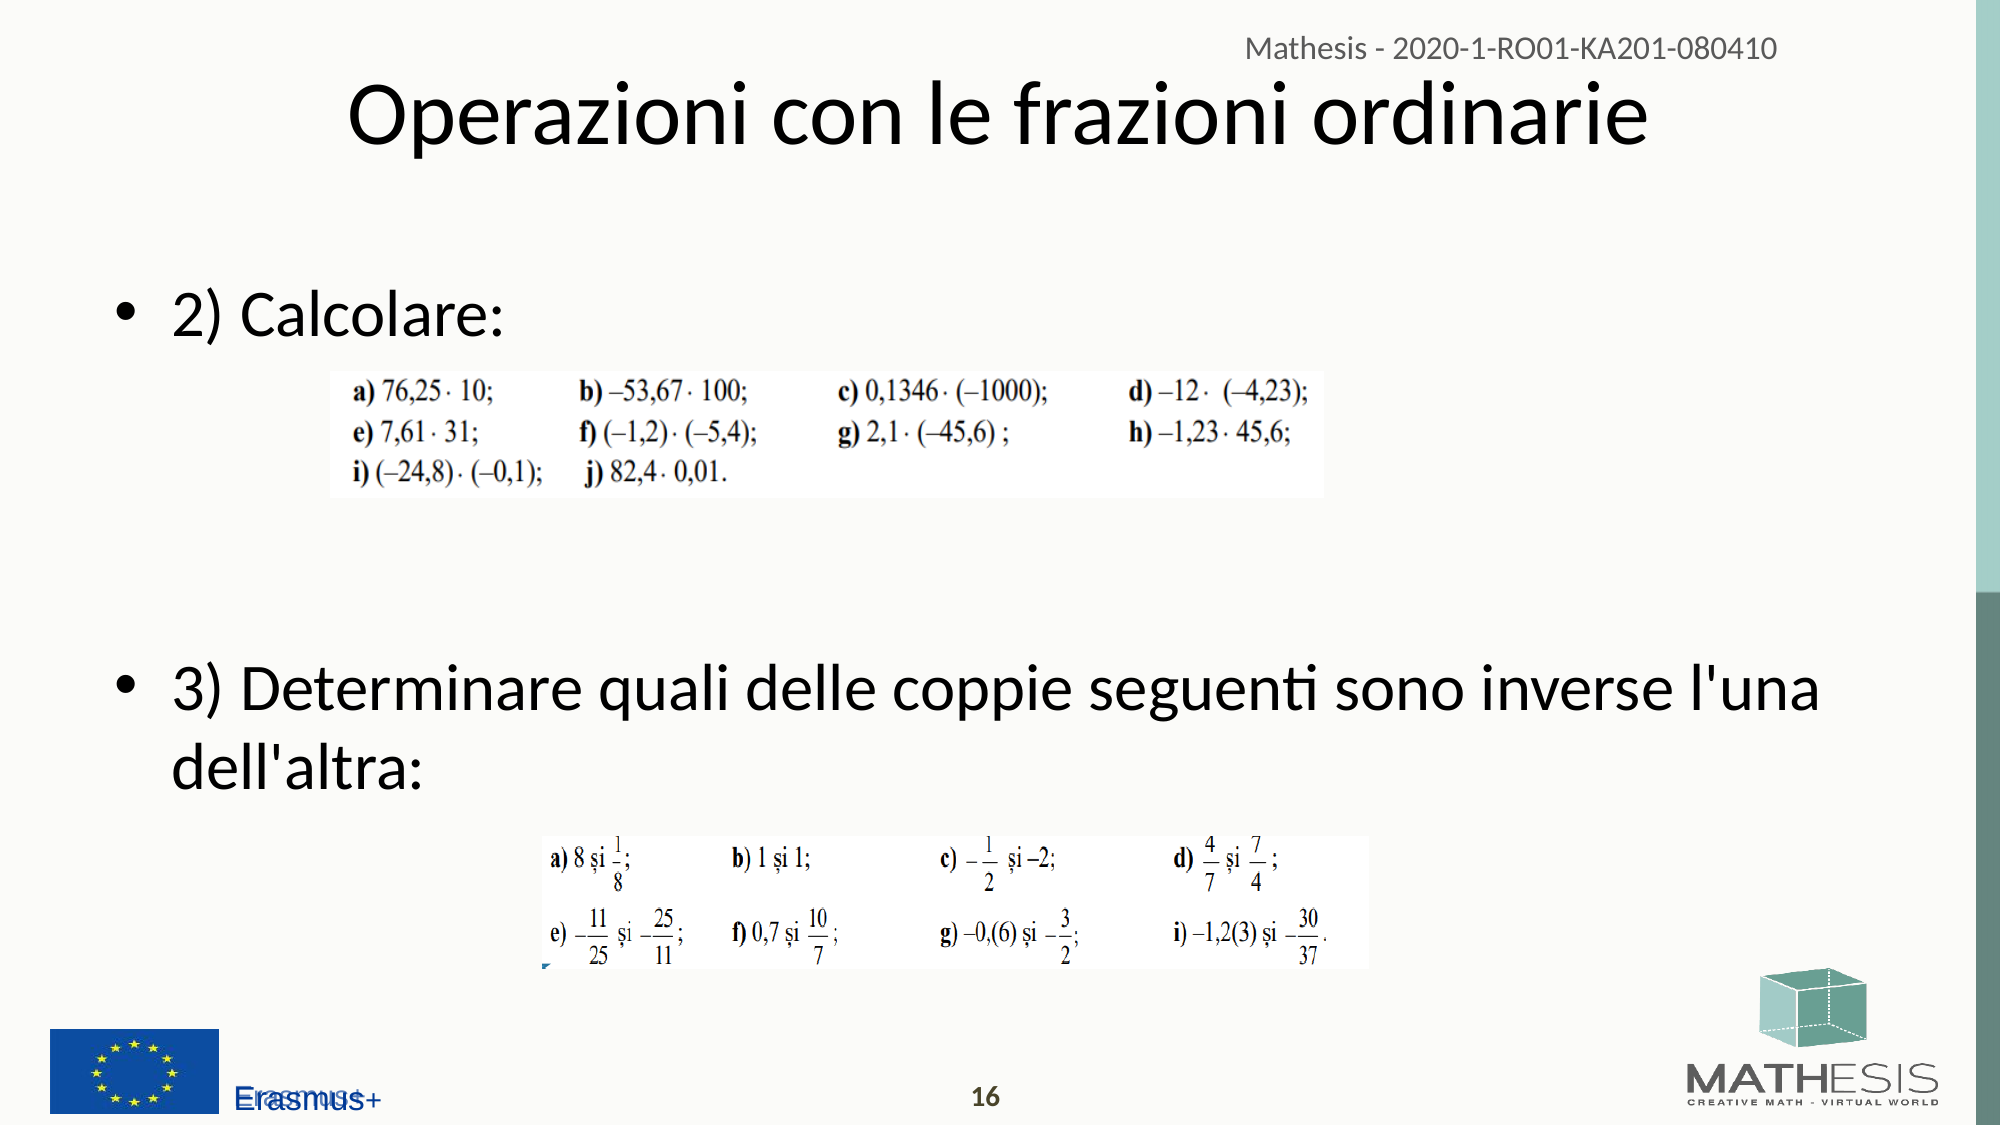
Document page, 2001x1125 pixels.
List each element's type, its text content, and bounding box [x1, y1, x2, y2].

picture [330, 371, 1325, 498]
picture [50, 1029, 219, 1114]
title Operazioni con le frazioni ordinarie [99, 45, 1900, 233]
picture [542, 836, 1369, 969]
list 2) Calcolare: 3) Determinare quali delle coppie seguenti sono inverse l'una dell'altra: [99, 262, 1900, 1005]
